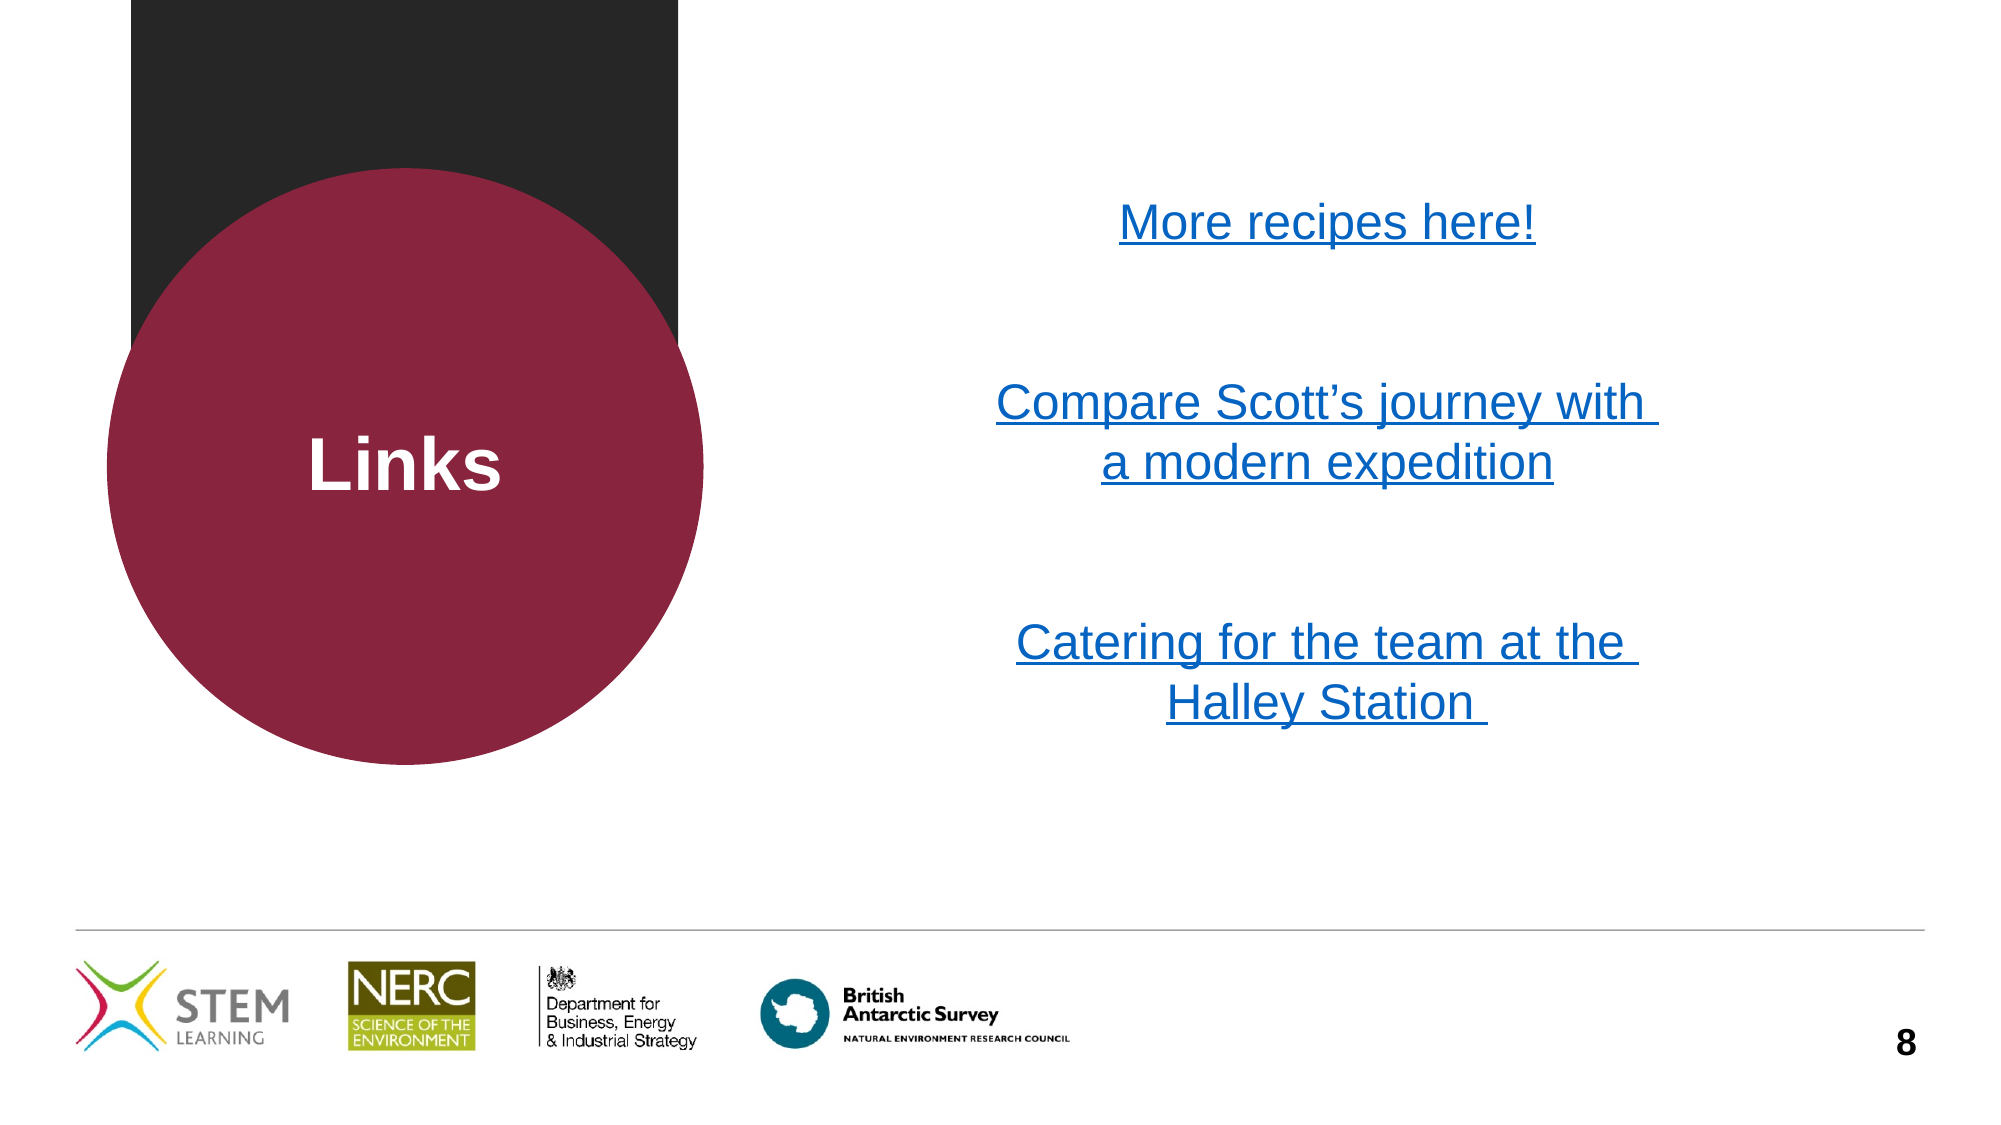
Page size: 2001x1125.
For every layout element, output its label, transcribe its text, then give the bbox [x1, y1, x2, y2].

picture [37, 873, 1965, 1105]
text_box [130, 0, 680, 346]
title Links [108, 402, 702, 531]
slide_number 8 [1437, 1010, 1932, 1071]
text_box [112, 531, 698, 766]
text_box [112, 167, 698, 402]
text_box More recipes here! Compare Scott’s journey with a modern expedition Catering for the team at the Halley Station [956, 181, 1699, 737]
